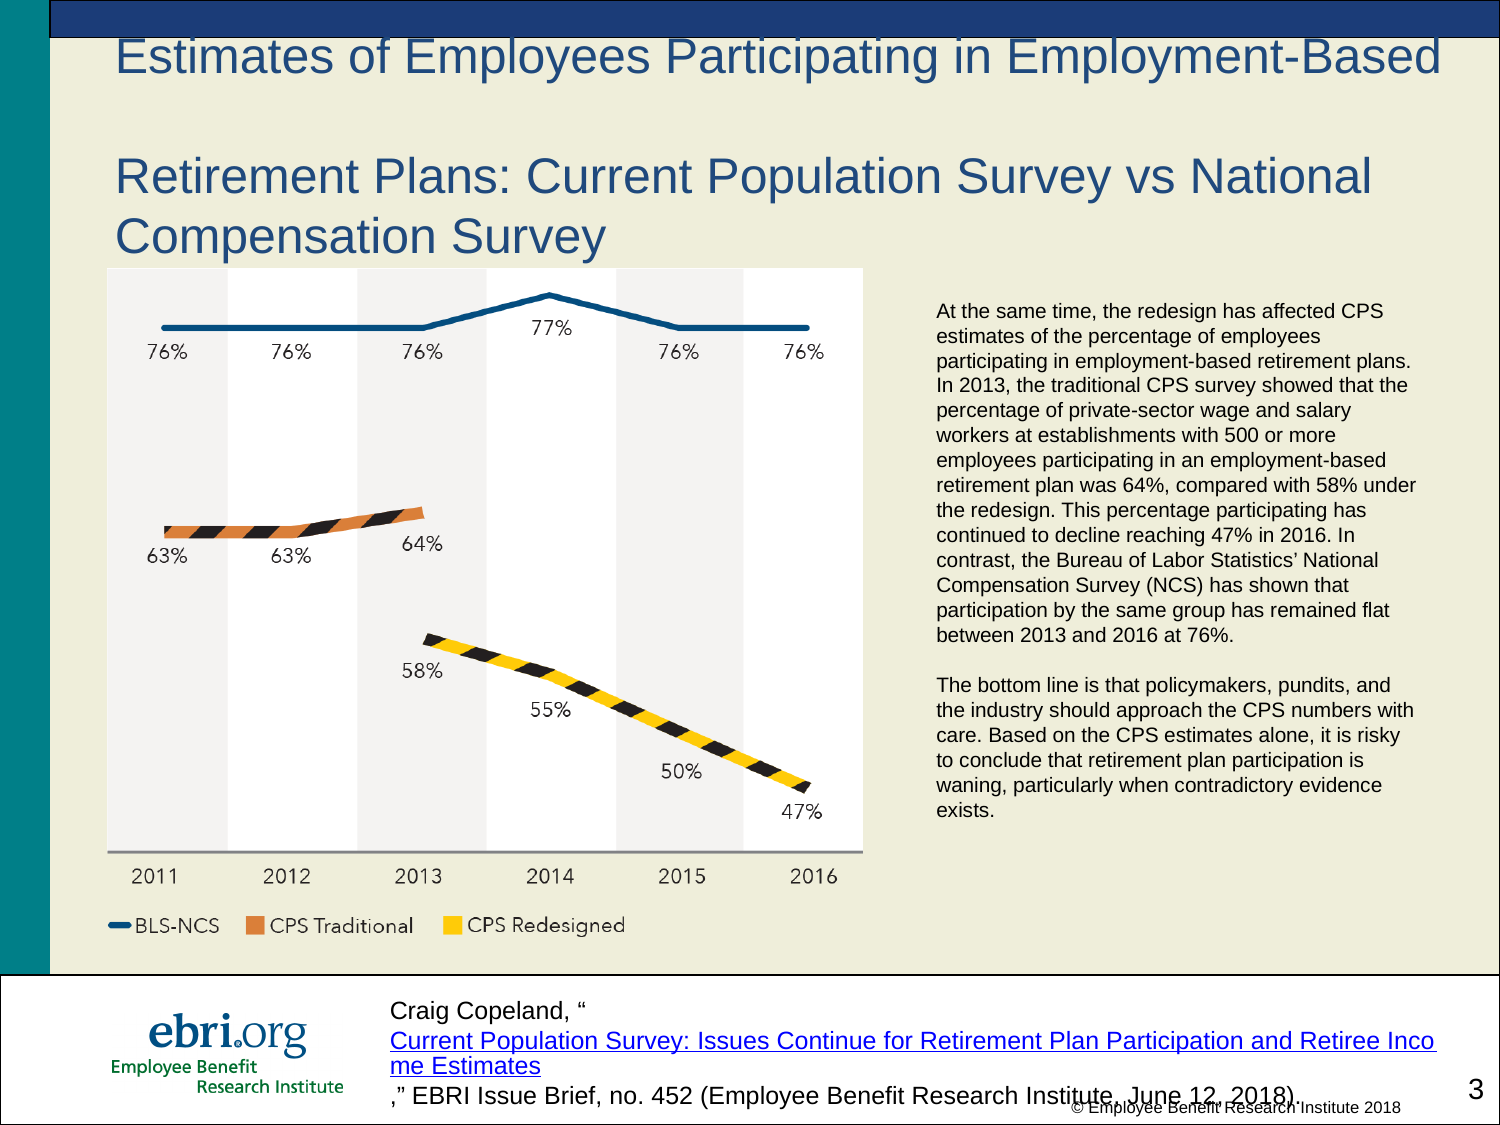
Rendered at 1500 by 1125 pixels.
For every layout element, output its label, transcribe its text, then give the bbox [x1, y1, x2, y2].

title Estimates of Employees Participating in Employment-Based Retirement Plans: Current Population Survey vs National Compensation Survey [99, 49, 1463, 238]
text_box At the same time, the redesign has affected CPS estimates of the percentage of employees participating in employment-based retirement plans. In 2013, the traditional CPS survey showed that the percentage of private-sector wage and salary workers at establishments with 500 or more employees participating in an employment-based retirement plan was 64%, compared with 58% under the redesign. This percentage participating has continued to decline reaching 47% in 2016. In contrast, the Bureau of Labor Statistics’ National Compensation Survey (NCS) has shown that participation by the same group has remained flat between 2013 and 2016 at 76%. The bottom line is that policymakers, pundits, and the industry should approach the CPS numbers with care. Based on the CPS estimates alone, it is risky to conclude that retirement plan participation is waning, particularly when contradictory evidence exists. [921, 289, 1438, 830]
text_box Craig Copeland, “Current Population Survey: Issues Continue for Retirement Plan Participation and Retiree Income Estimates,” EBRI Issue Brief, no. 452 (Employee Benefit Research Institute, June 12, 2018). [374, 987, 1468, 1093]
picture [112, 1013, 343, 1093]
slide_number 3 [1436, 1062, 1500, 1125]
picture [107, 268, 863, 937]
